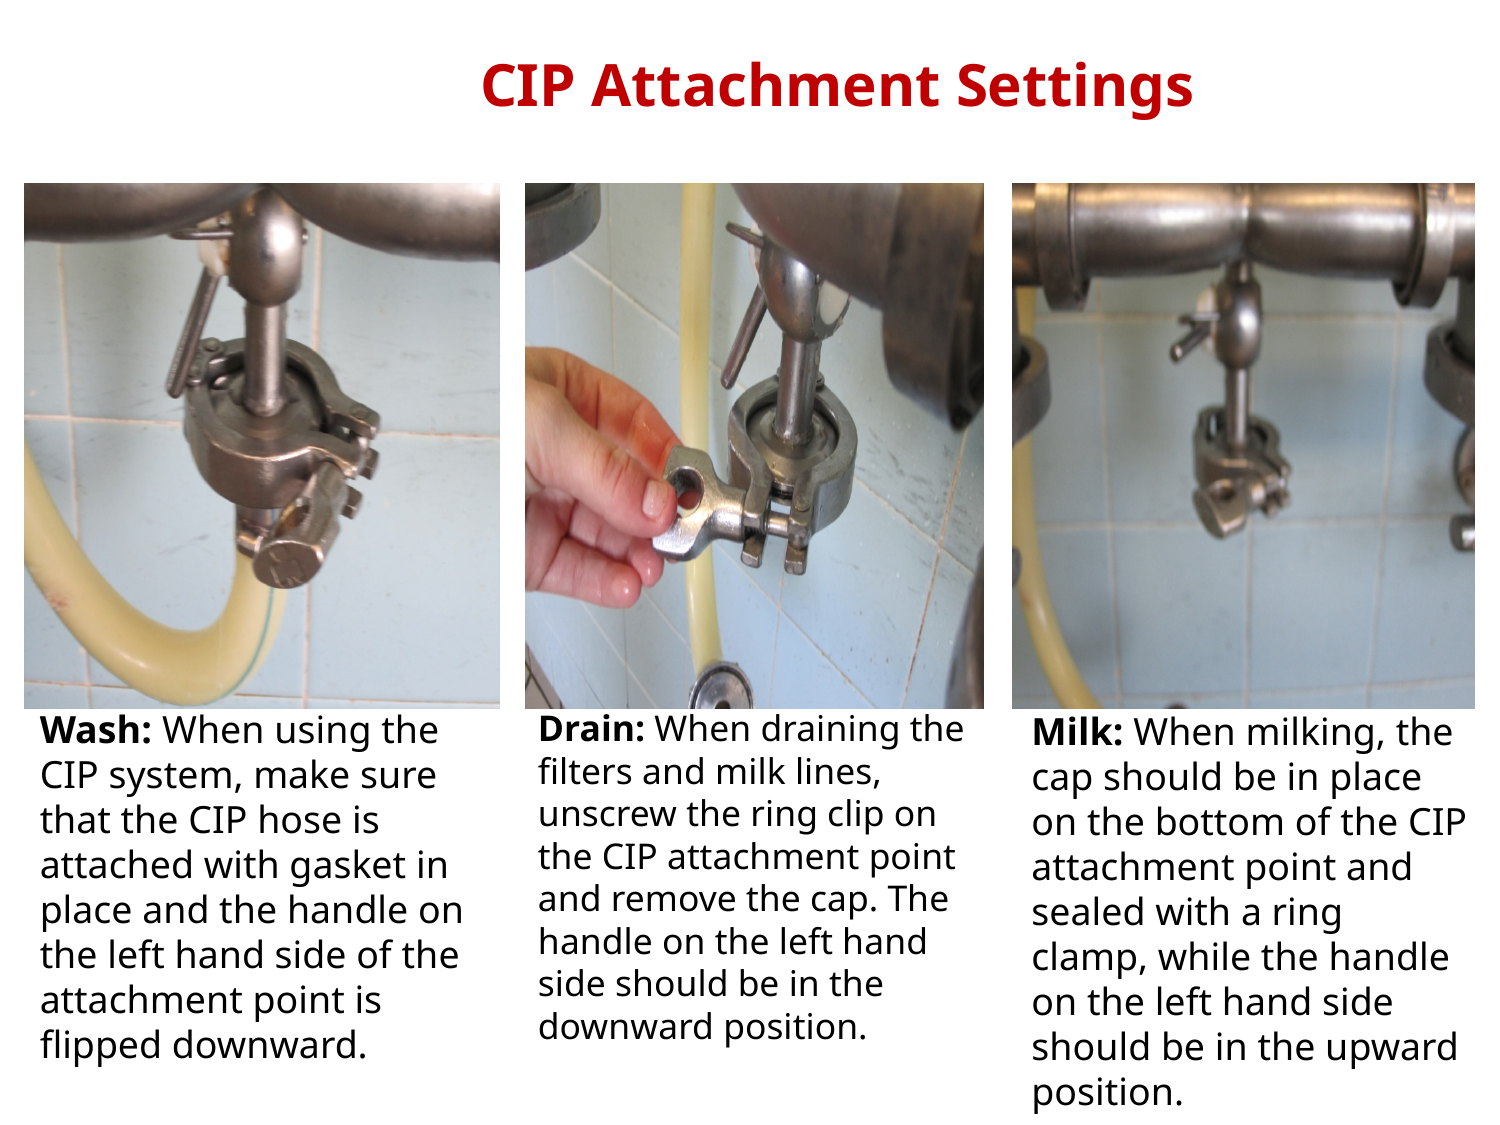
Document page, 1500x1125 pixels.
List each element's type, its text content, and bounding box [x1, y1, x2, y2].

picture [524, 182, 984, 709]
picture [1012, 182, 1476, 709]
text_box Milk: When milking, the cap should be in place on the bottom of the CIP attachment point and sealed with a ring clamp, while the handle on the left hand side should be in the upward position. [1016, 700, 1484, 1121]
text_box CIP Attachment Settings [420, 40, 1255, 126]
text_box Drain: When draining the filters and milk lines, unscrew the ring clip on the CIP attachment point and remove the cap. The handle on the left hand side should be in the downward position. [523, 714, 986, 1054]
text_box Wash: When using the CIP system, make sure that the CIP hose is attached with gasket in place and the handle on the left hand side of the attachment point is flipped downward. [24, 716, 500, 1074]
picture [24, 182, 501, 709]
